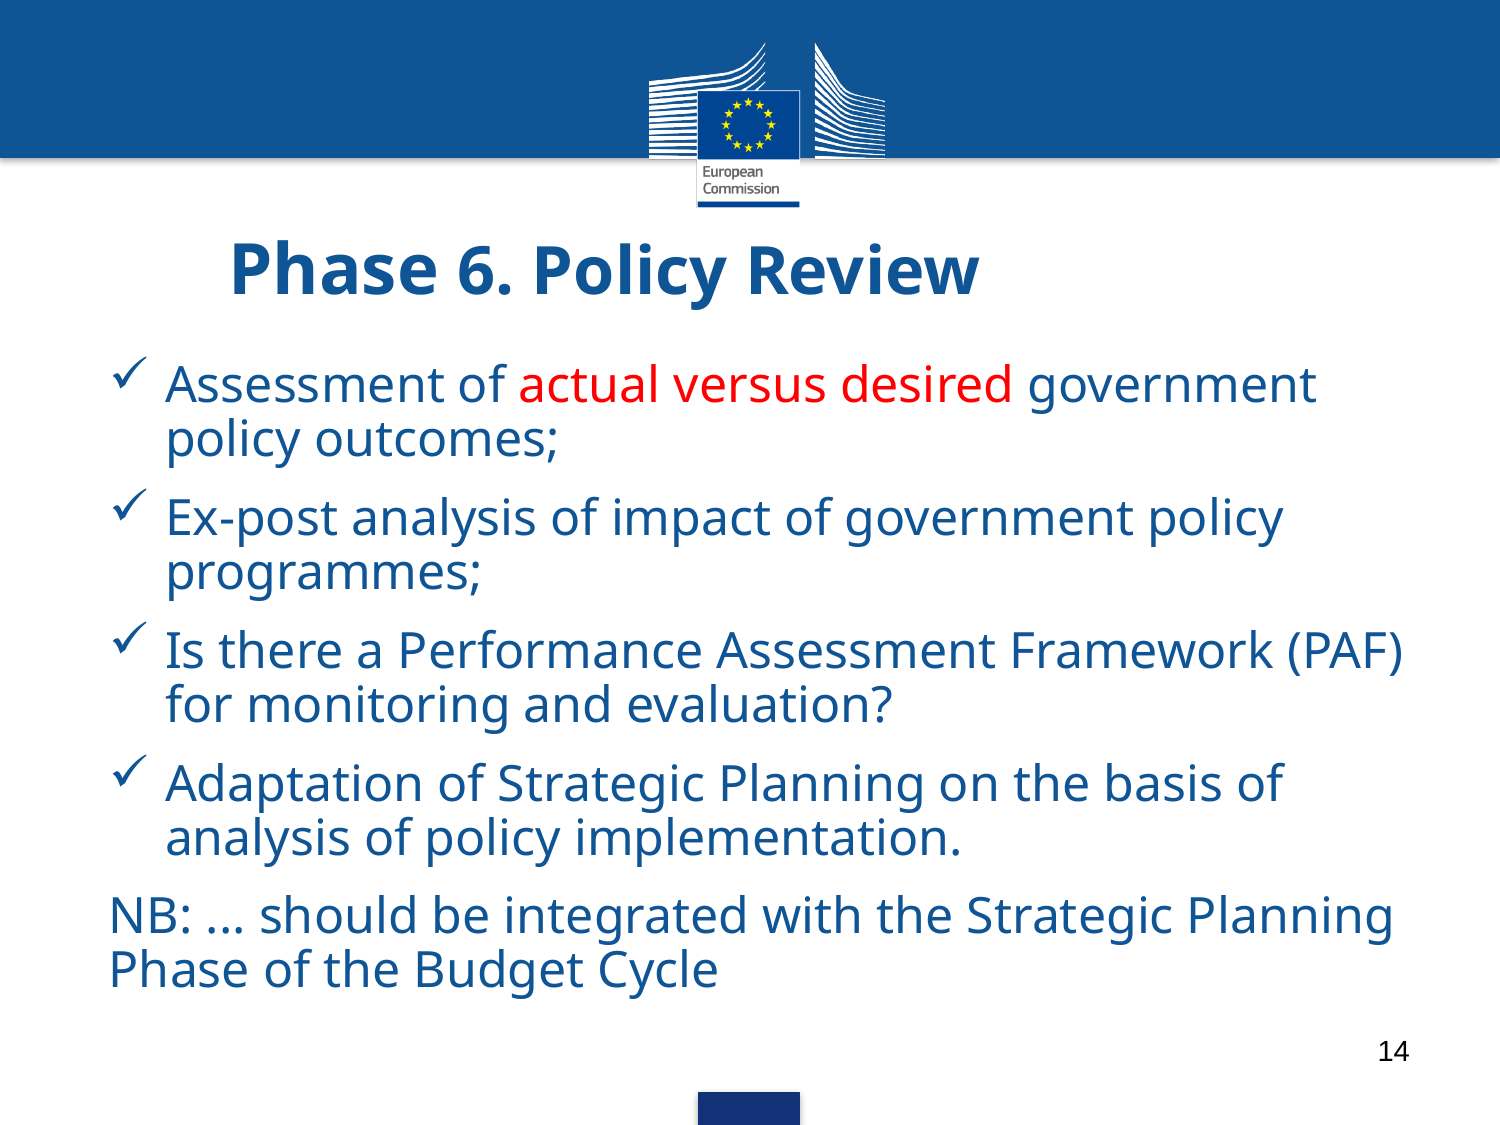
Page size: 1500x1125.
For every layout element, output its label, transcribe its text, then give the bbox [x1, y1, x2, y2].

picture [649, 42, 885, 208]
text_box Phase 6. Policy Review [194, 216, 1258, 317]
list Assessment of actual versus desired government policy outcomes; Ex-post analysis of impact of government policy programmes; Is there a Performance Assessment Framework (PAF) for monitoring and evaluation? Adaptation of Strategic Planning on the basis of analysis of policy implementation. NB: ... should be integrated with the Strategic Planning Phase of the Budget Cycle [93, 351, 1434, 1055]
slide_number 14 [1074, 1024, 1426, 1103]
